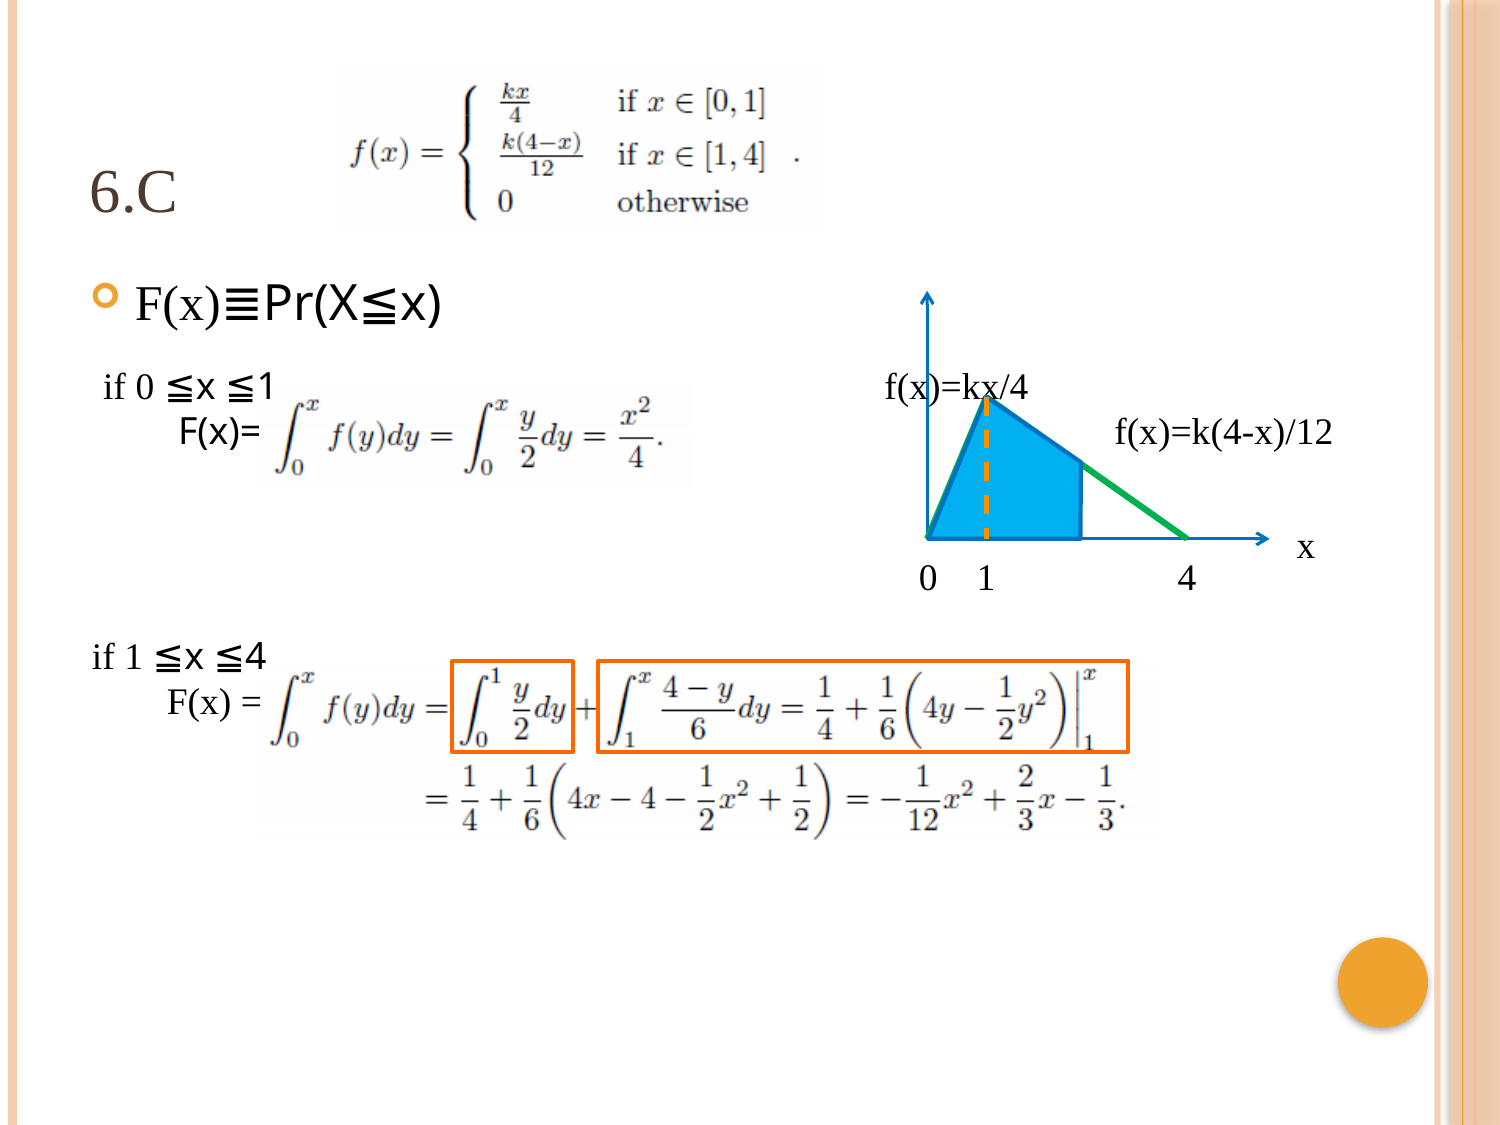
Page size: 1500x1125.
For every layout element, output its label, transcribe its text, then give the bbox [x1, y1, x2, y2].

picture [336, 65, 827, 231]
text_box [987, 396, 1188, 540]
text_box f(x)=kx/4 [869, 354, 920, 414]
text_box x [1281, 513, 1331, 574]
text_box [87, 353, 839, 489]
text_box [926, 396, 981, 540]
text_box f(x)=k(4-x)/12 [1192, 399, 1349, 460]
text_box 0 [903, 545, 953, 606]
title 6.c [75, 45, 1300, 233]
text_box 4 [1162, 548, 1212, 606]
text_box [76, 624, 1161, 844]
list F(x)≣Pr(X≦x) [75, 262, 1300, 1062]
text_box 1 [961, 549, 1011, 606]
text_box f(x)=kx/4 [933, 354, 1044, 393]
